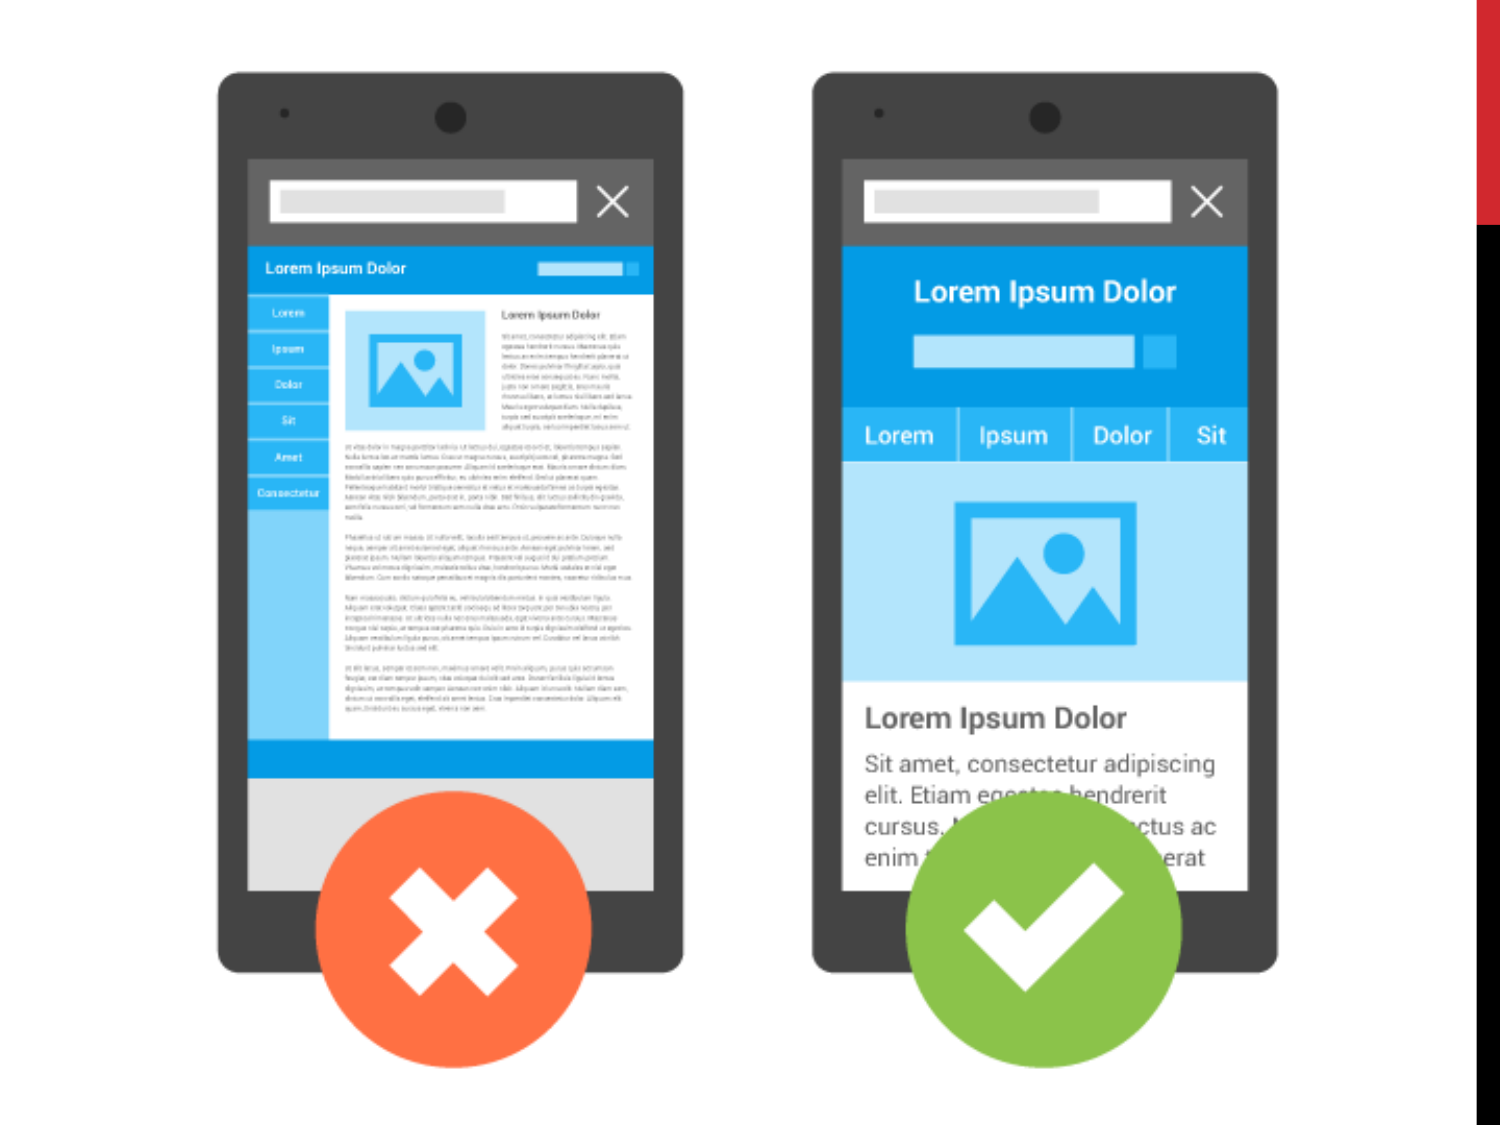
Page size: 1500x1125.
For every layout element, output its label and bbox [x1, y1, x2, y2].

picture [124, 24, 1376, 1099]
